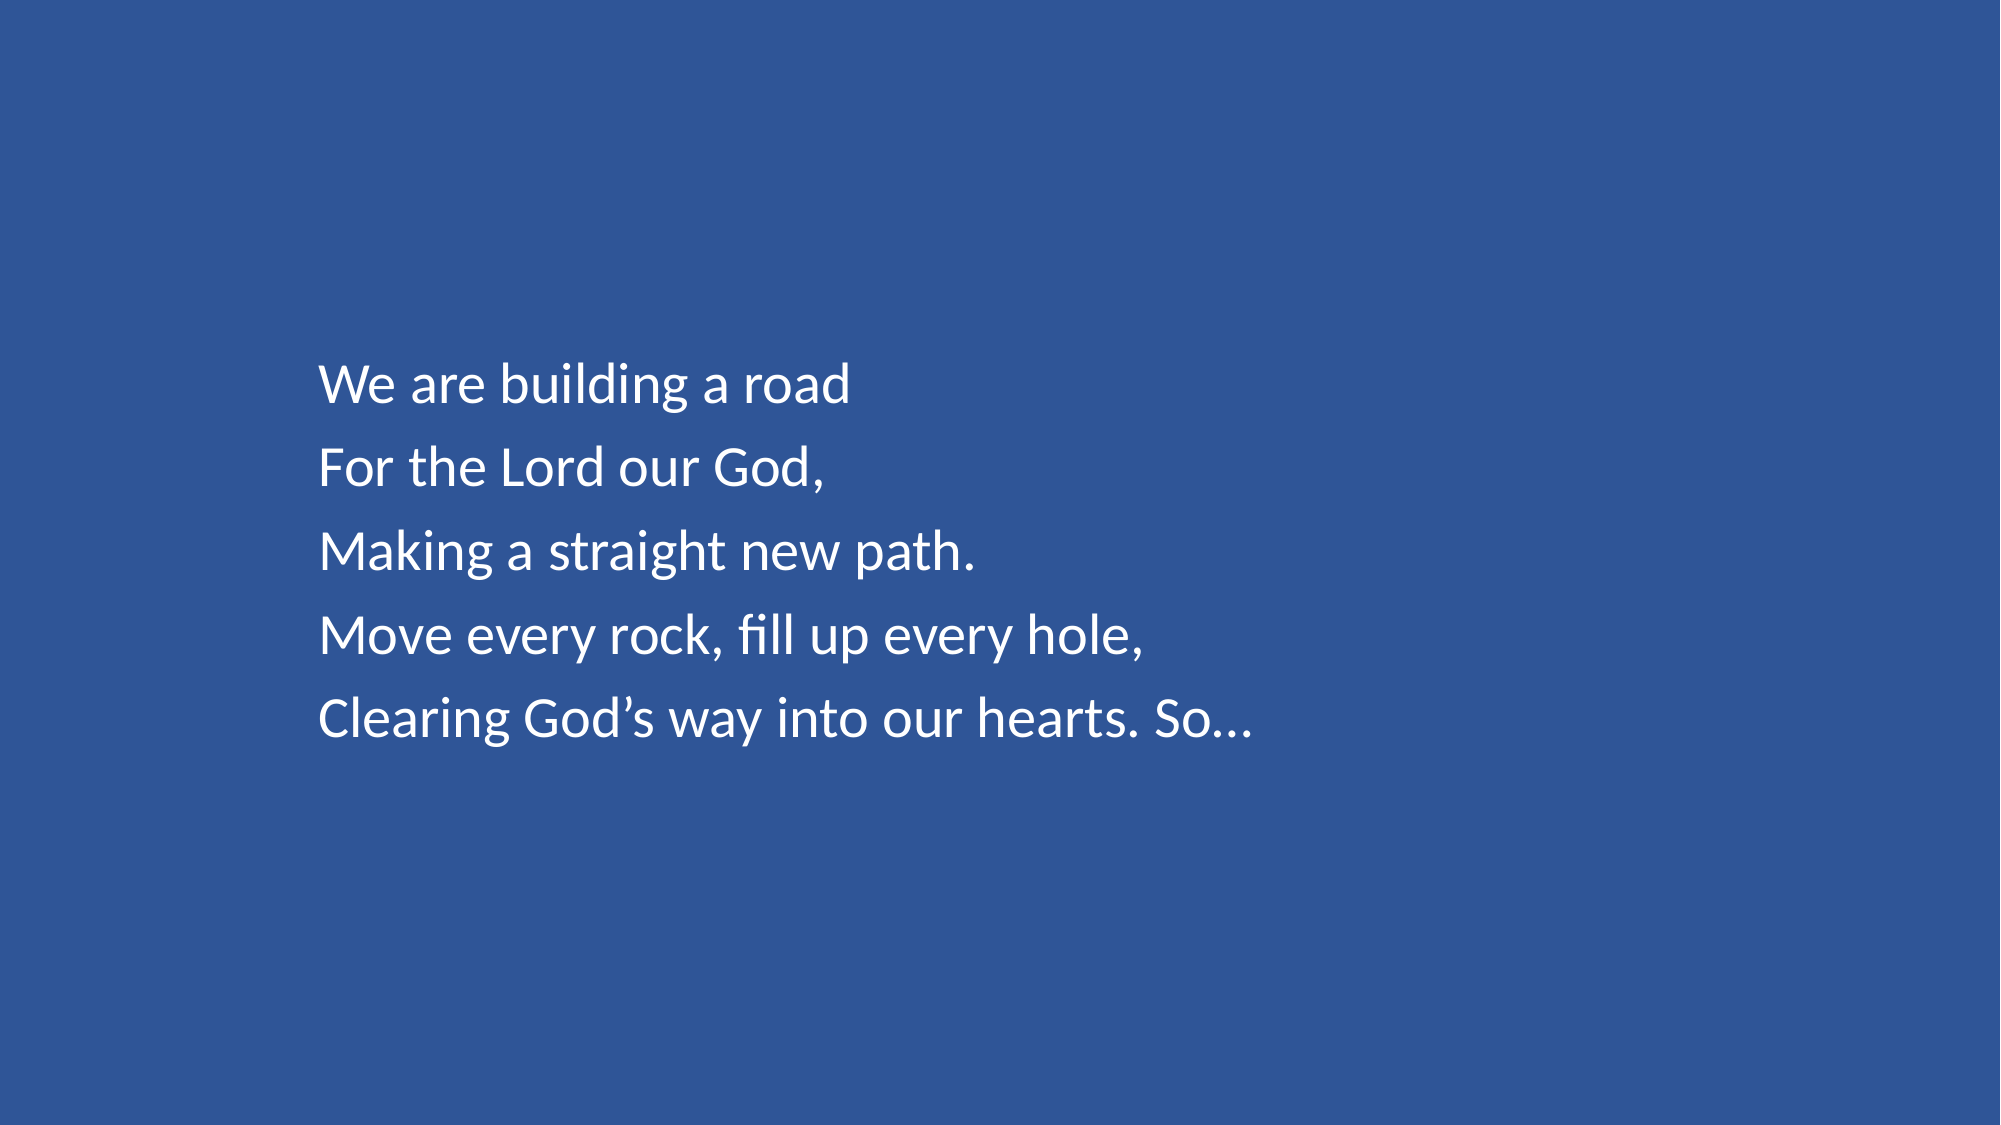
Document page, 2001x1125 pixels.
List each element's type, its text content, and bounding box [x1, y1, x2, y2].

list We are building a road For the Lord our God, Making a straight new path. Move every rock, fill up every hole, Clearing God’s way into our hearts. So… [303, 345, 1704, 780]
